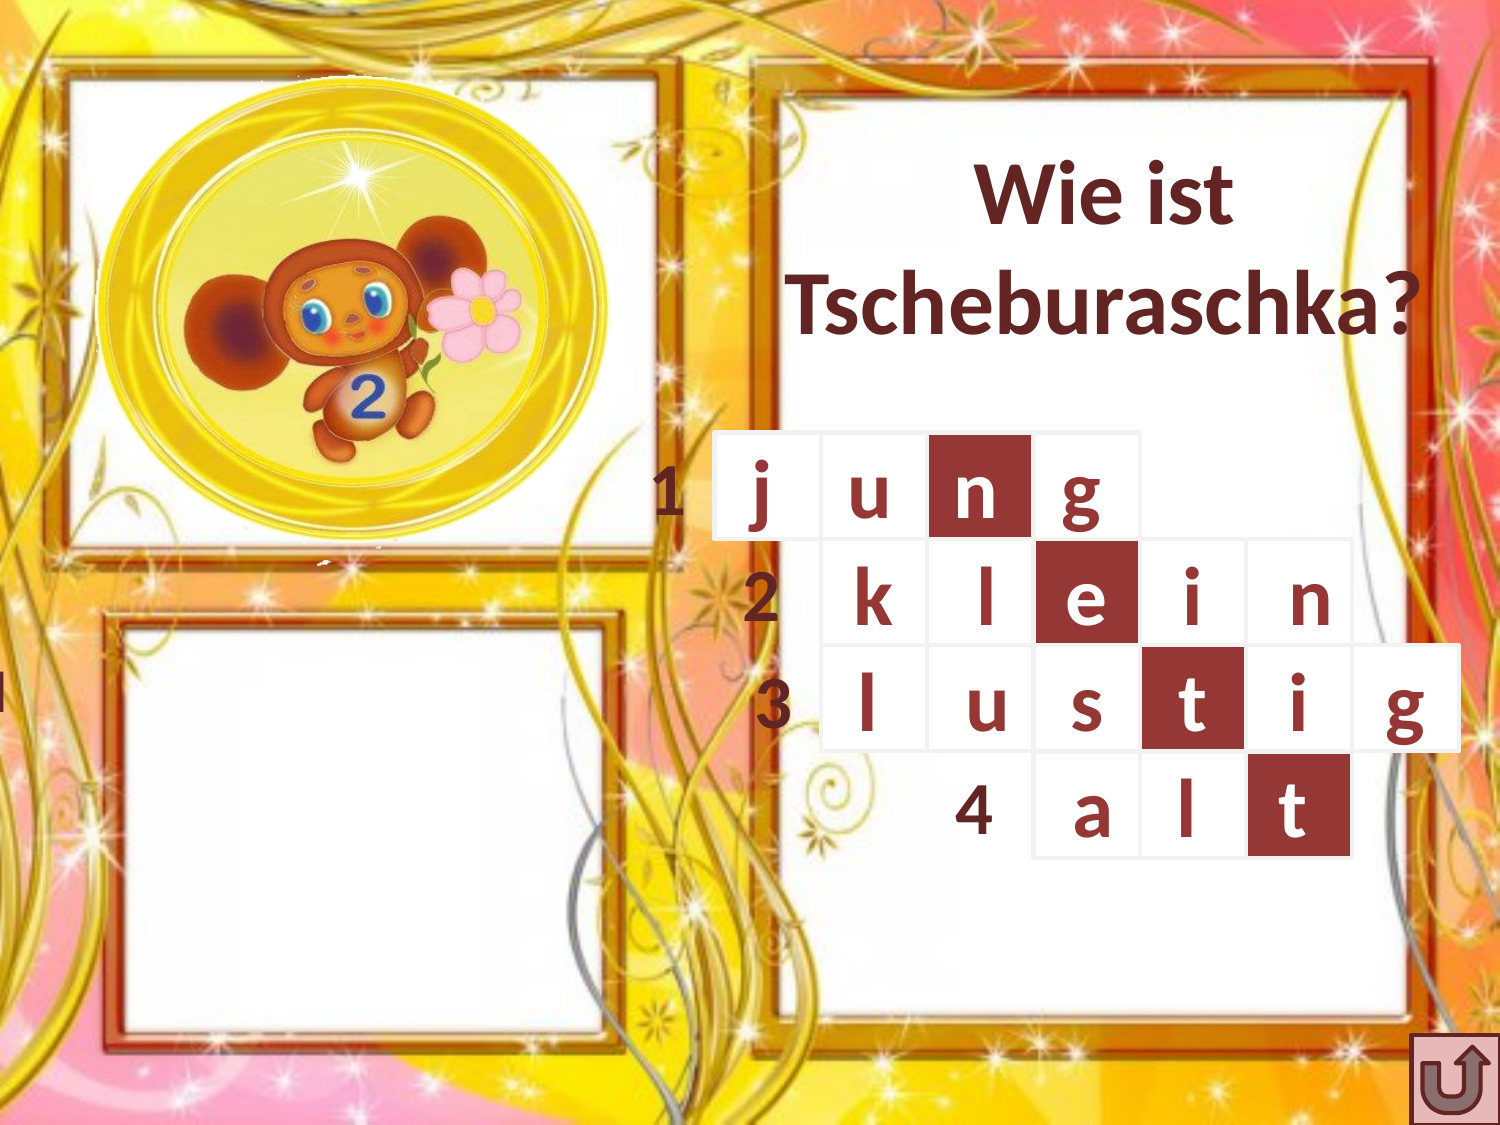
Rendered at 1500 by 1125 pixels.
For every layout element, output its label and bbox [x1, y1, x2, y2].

text_box [832, 550, 1353, 634]
text_box [726, 444, 1117, 528]
picture [0, 0, 1500, 1125]
text_box [832, 656, 1448, 740]
text_box [1056, 762, 1330, 847]
text_box [714, 432, 1459, 859]
